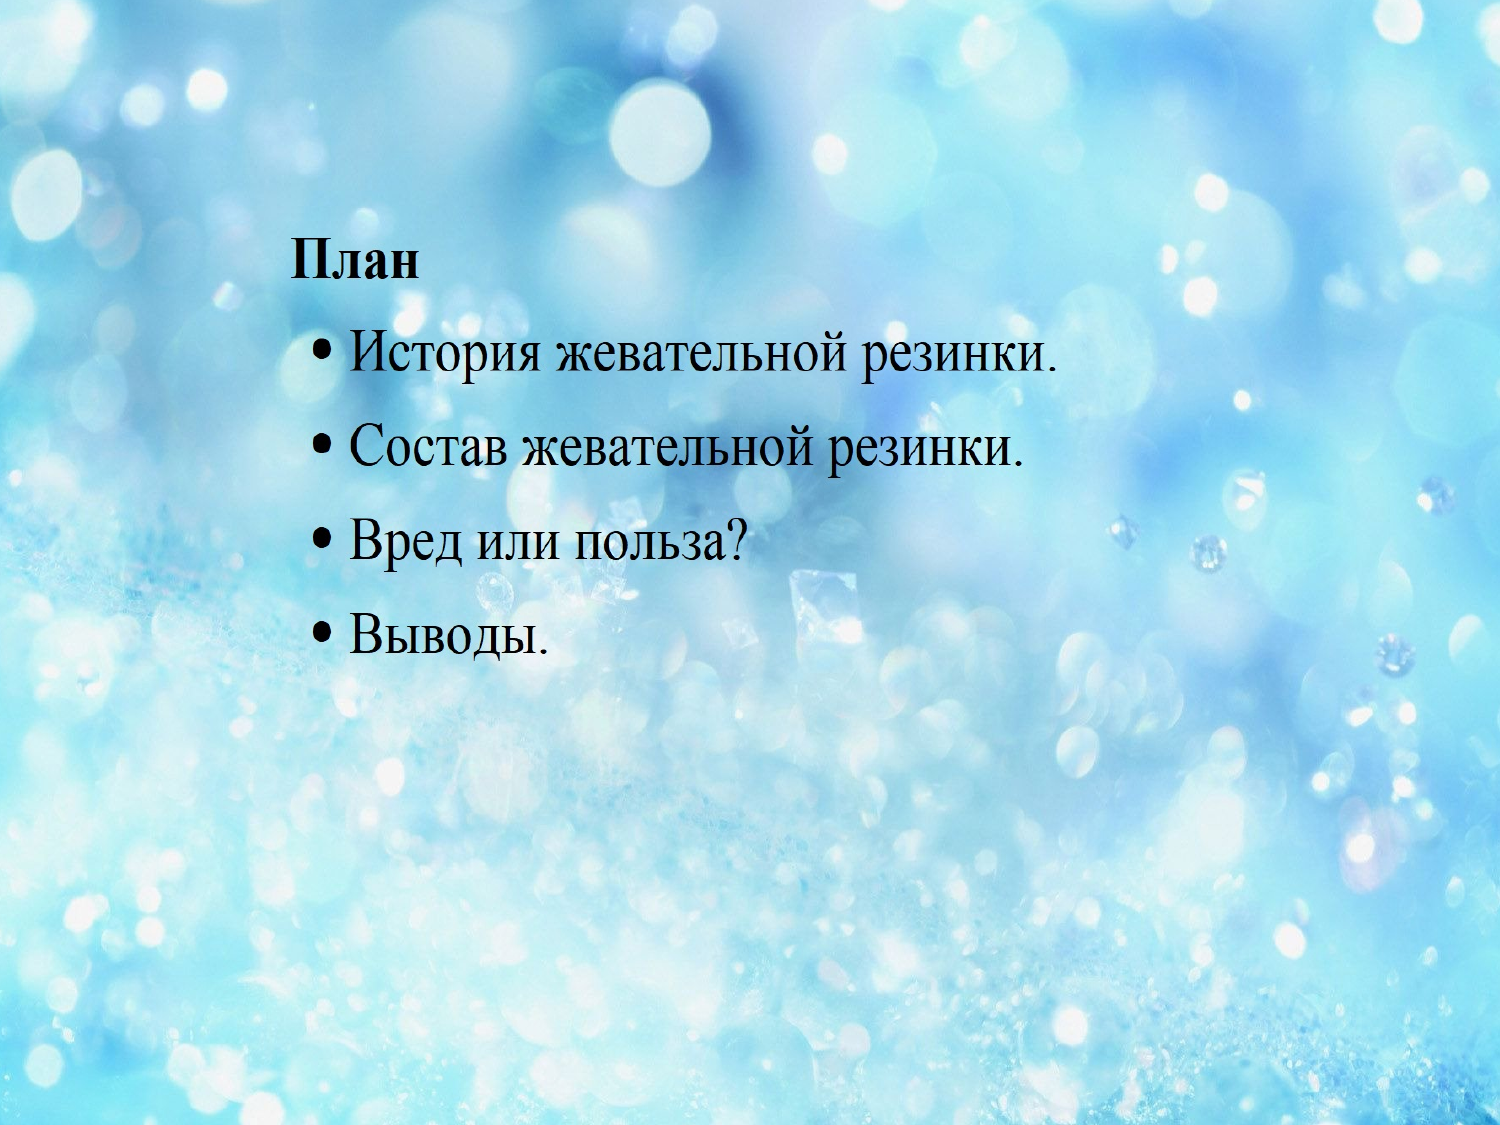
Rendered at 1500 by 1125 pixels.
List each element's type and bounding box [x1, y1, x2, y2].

list [0, 0, 1500, 1125]
